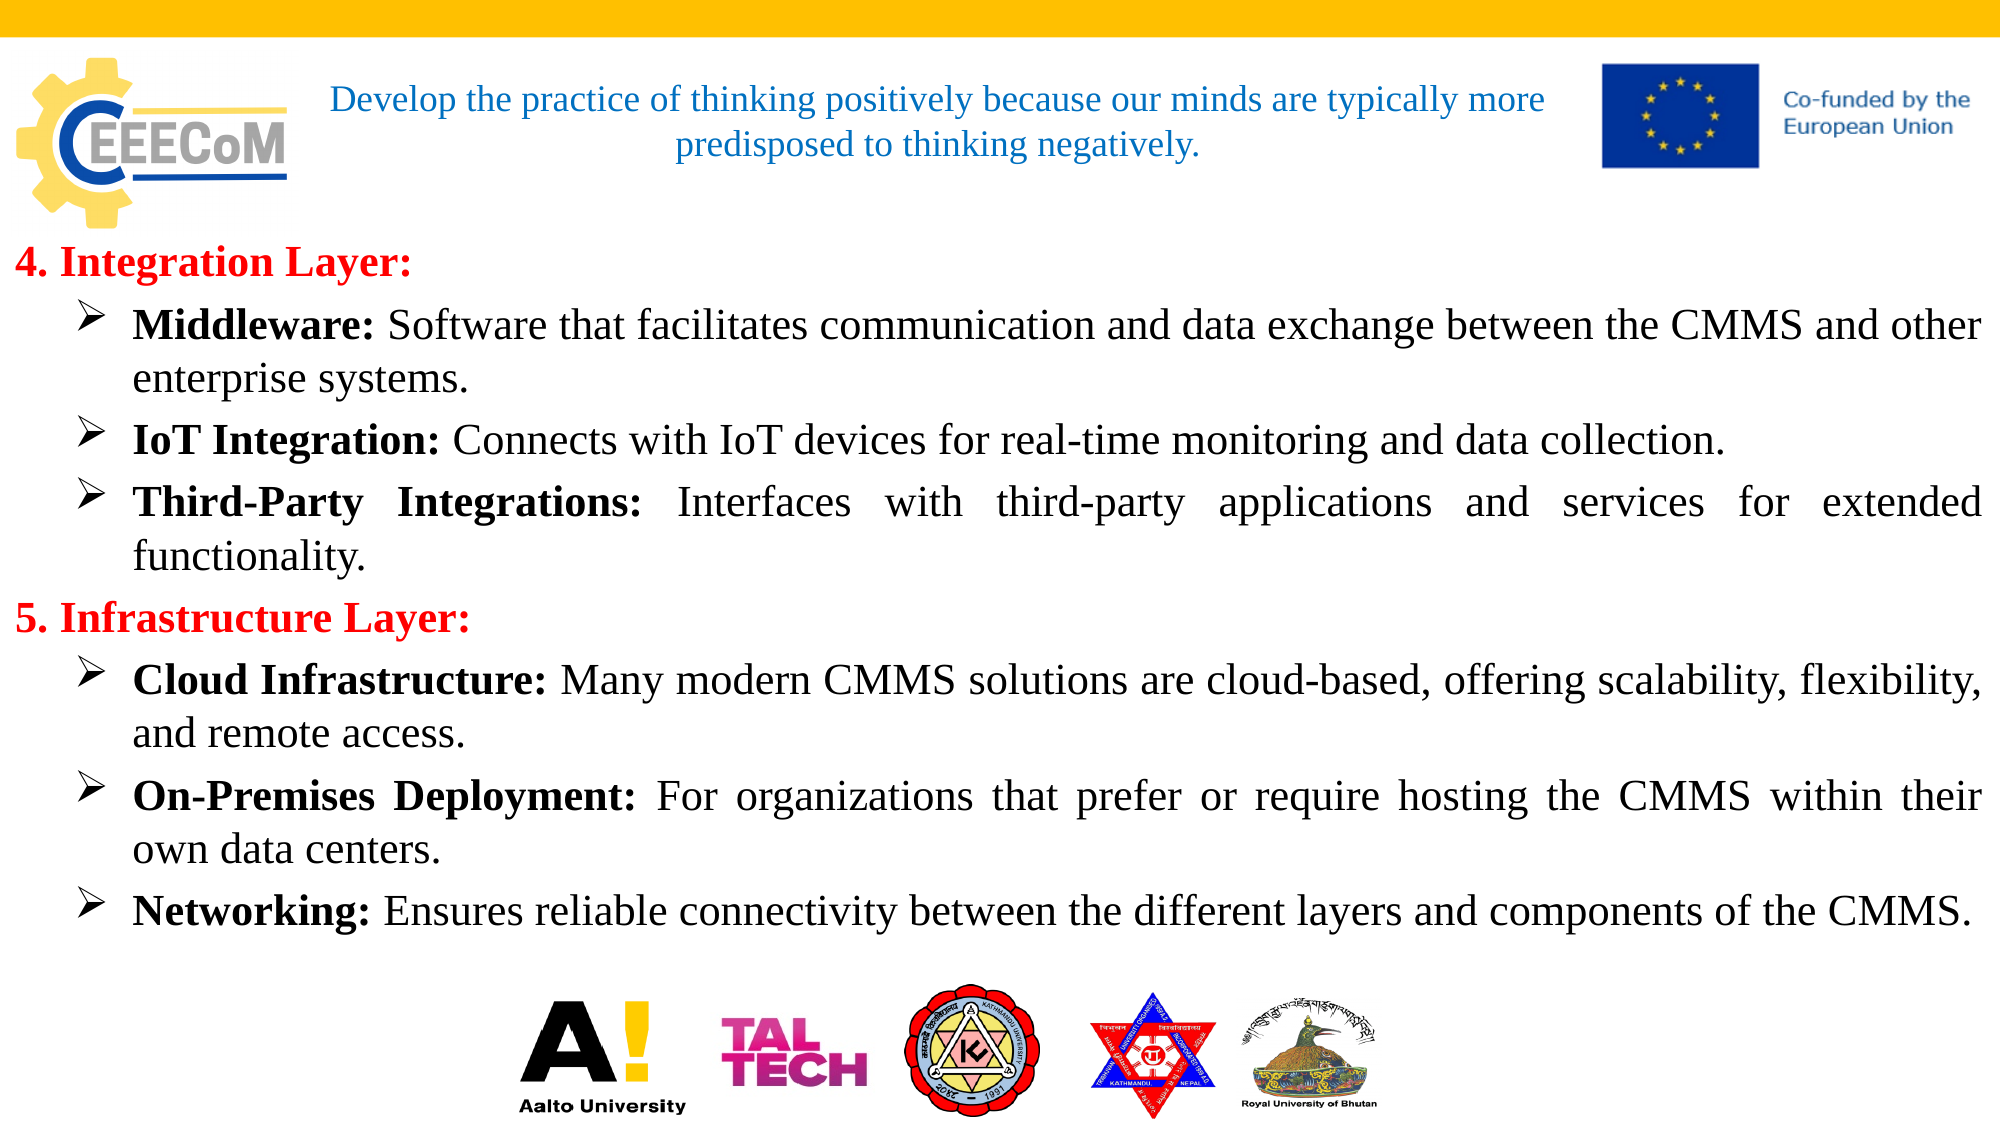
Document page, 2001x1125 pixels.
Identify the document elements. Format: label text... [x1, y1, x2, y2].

title Develop the practice of thinking positively because our minds are typically more predisposed to thinking negatively. [312, 37, 1565, 201]
picture [512, 984, 1382, 1125]
picture [1595, 46, 2000, 181]
list 4. Integration Layer: Middleware: Software that facilitates communication and data exchange between the CMMS and other enterprise systems. IoT Integration: Connects with IoT devices for real-time monitoring and data collection. Third-Party Integrations: Interfaces with third-party applications and services for extended functionality. 5. Infrastructure Layer: Cloud Infrastructure: Many modern CMMS solutions are cloud-based, offering scalability, flexibility, and remote access. On-Premises Deployment: For organizations that prefer or require hosting the CMMS within their own data centers. Networking: Ensures reliable connectivity between the different layers and components of the CMMS. [0, 224, 2000, 975]
picture [11, 50, 299, 224]
